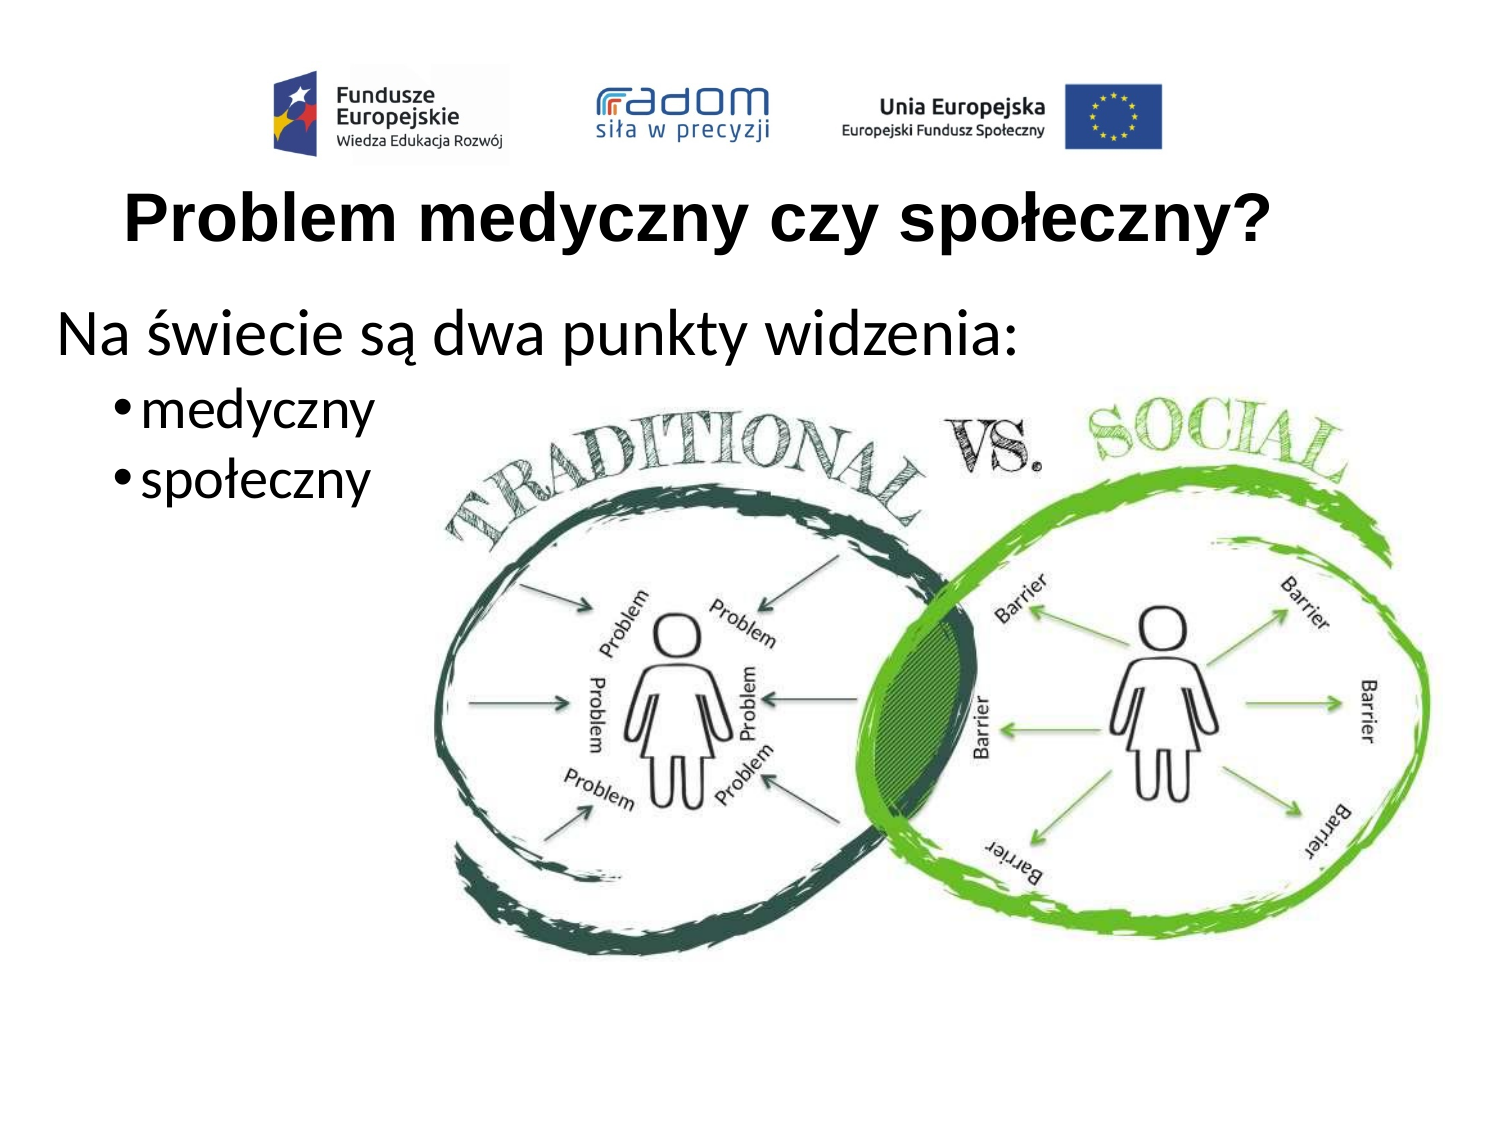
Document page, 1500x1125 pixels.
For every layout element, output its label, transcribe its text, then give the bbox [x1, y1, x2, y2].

picture [267, 61, 1183, 111]
title Problem medyczny czy społeczny? [109, 111, 1403, 290]
picture [415, 366, 1457, 972]
list Na świecie są dwa punkty widzenia: medyczny społeczny [41, 290, 1471, 1047]
